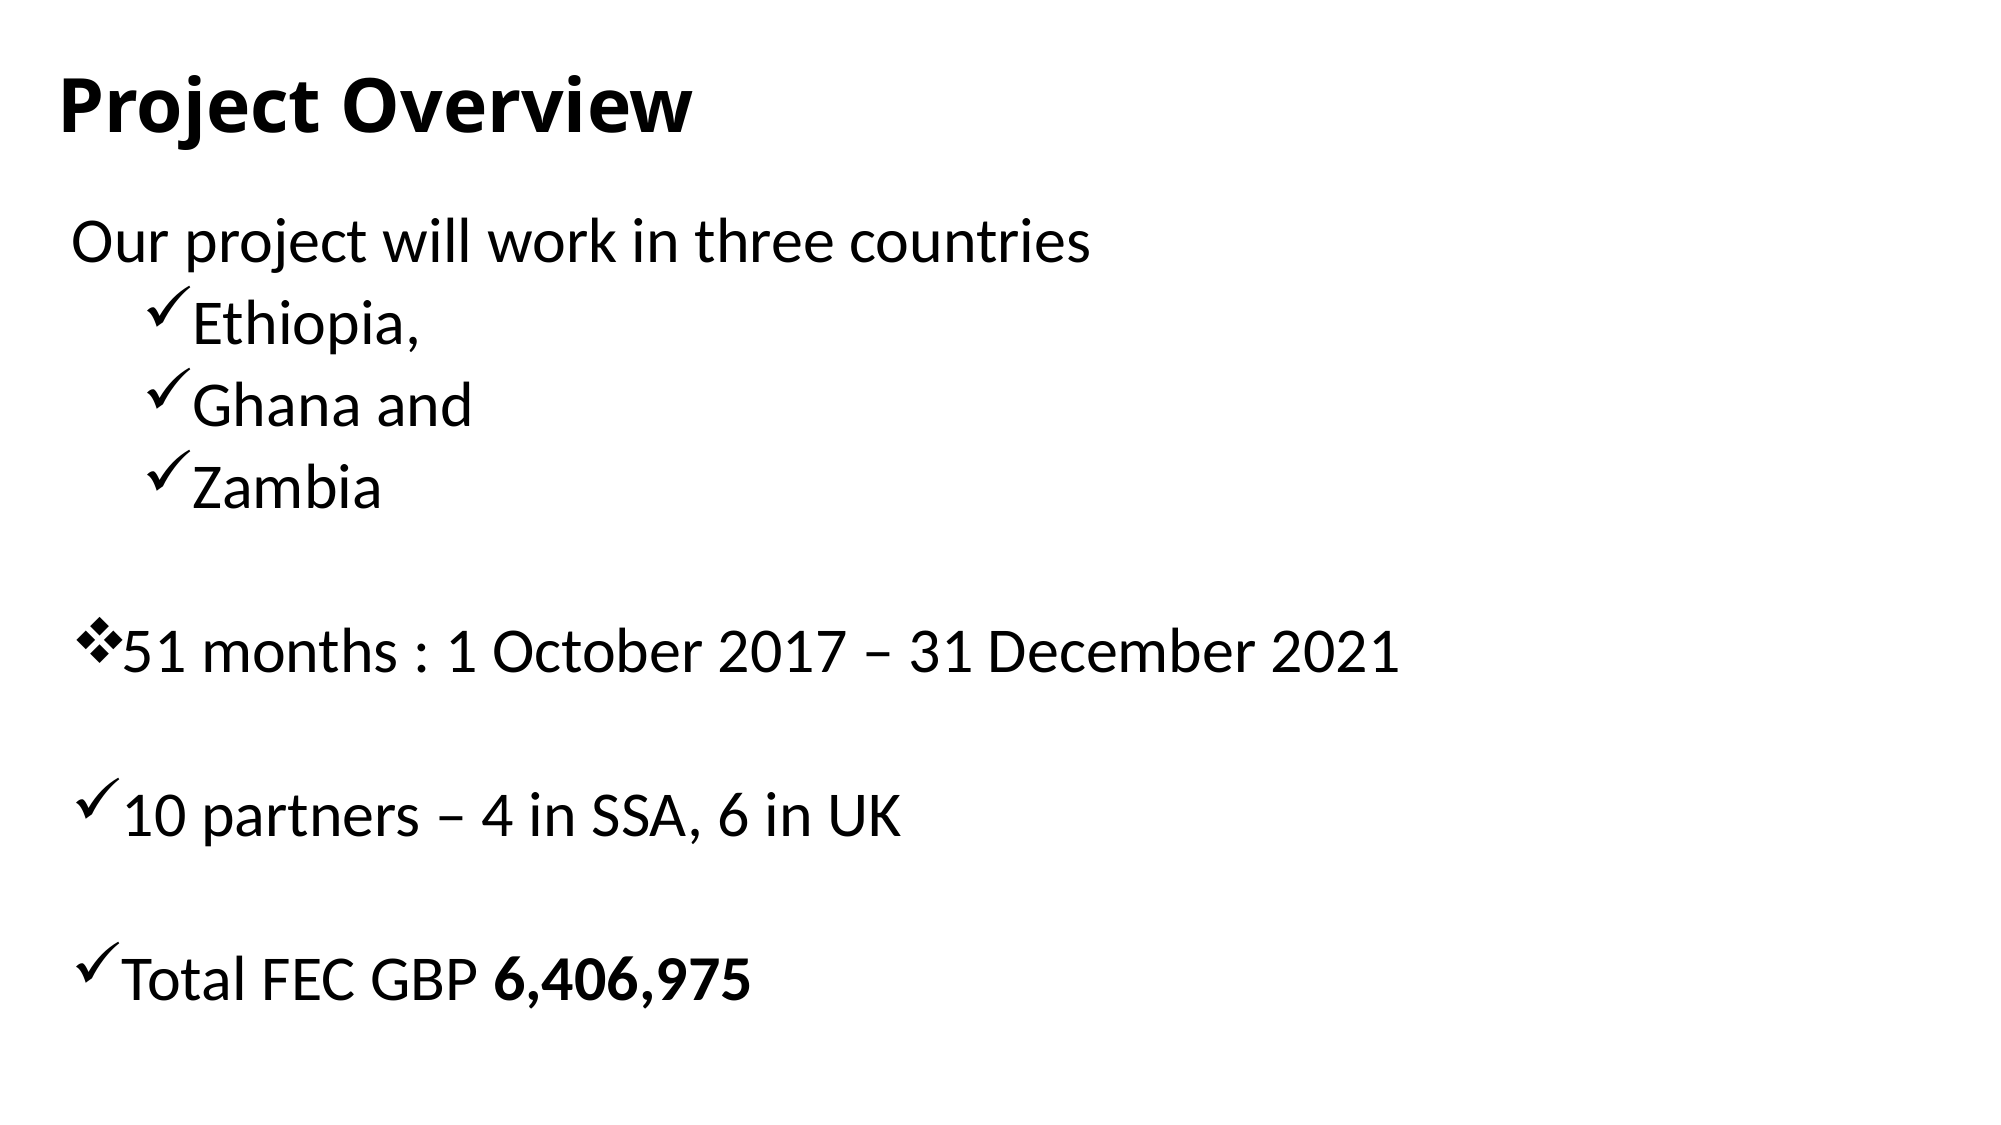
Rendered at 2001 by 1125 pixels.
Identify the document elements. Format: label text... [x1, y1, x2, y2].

title Project Overview [42, 23, 1768, 192]
list Our project will work in three countries Ethiopia, Ghana and Zambia 51 months : 1 October 2017 – 31 December 2021 10 partners – 4 in SSA, 6 in UK Total FEC GBP 6,406,975 [56, 199, 1860, 1029]
